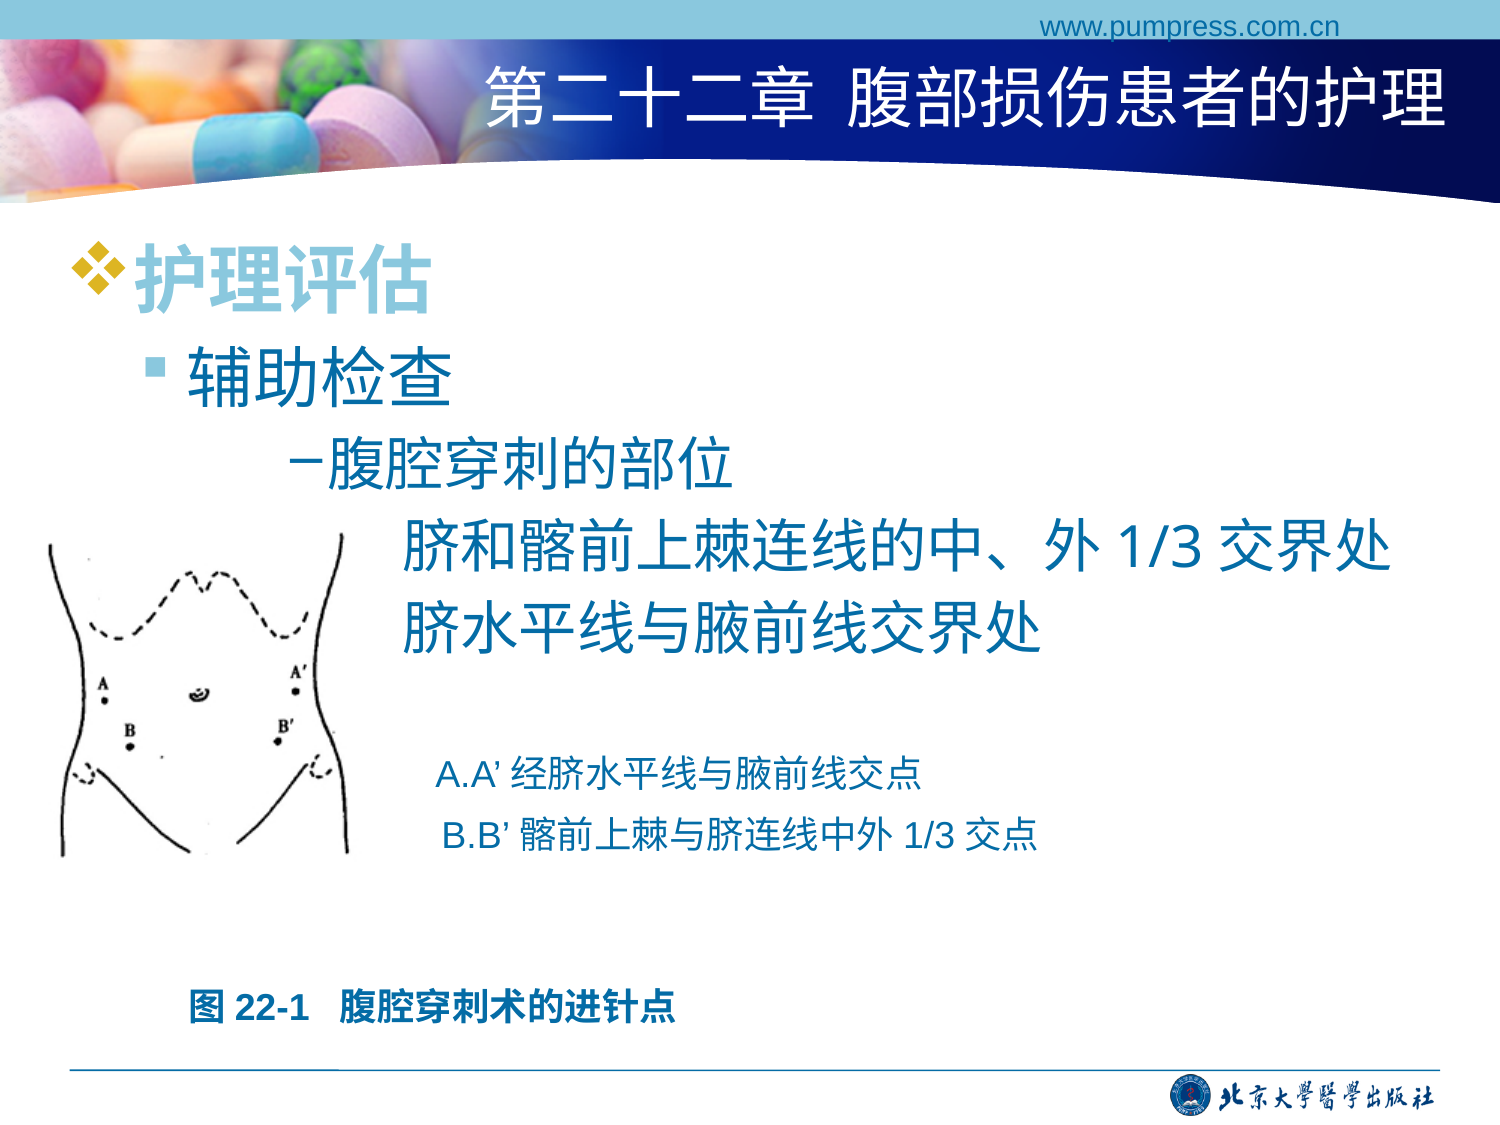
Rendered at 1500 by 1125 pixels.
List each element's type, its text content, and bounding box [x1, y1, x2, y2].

list 护理评估 辅助检查 腹腔穿刺的部位 脐和髂前上棘连线的中、外1/3交界处 脐水平线与腋前线交界处 [49, 224, 1463, 1026]
text_box 图22-1 腹腔穿刺术的进针点 [173, 975, 701, 1036]
text_box A.A’经脐水平线与腋前线交点 [420, 742, 938, 803]
picture [1170, 1074, 1436, 1118]
title 第二十二章 腹部损伤患者的护理 [137, 49, 1463, 143]
text_box B.B’髂前上棘与脐连线中外1/3交点 [426, 803, 1054, 864]
slide_number www.pumpress.com.cn [1025, 0, 1463, 38]
picture [37, 526, 394, 868]
picture [0, 40, 1500, 203]
